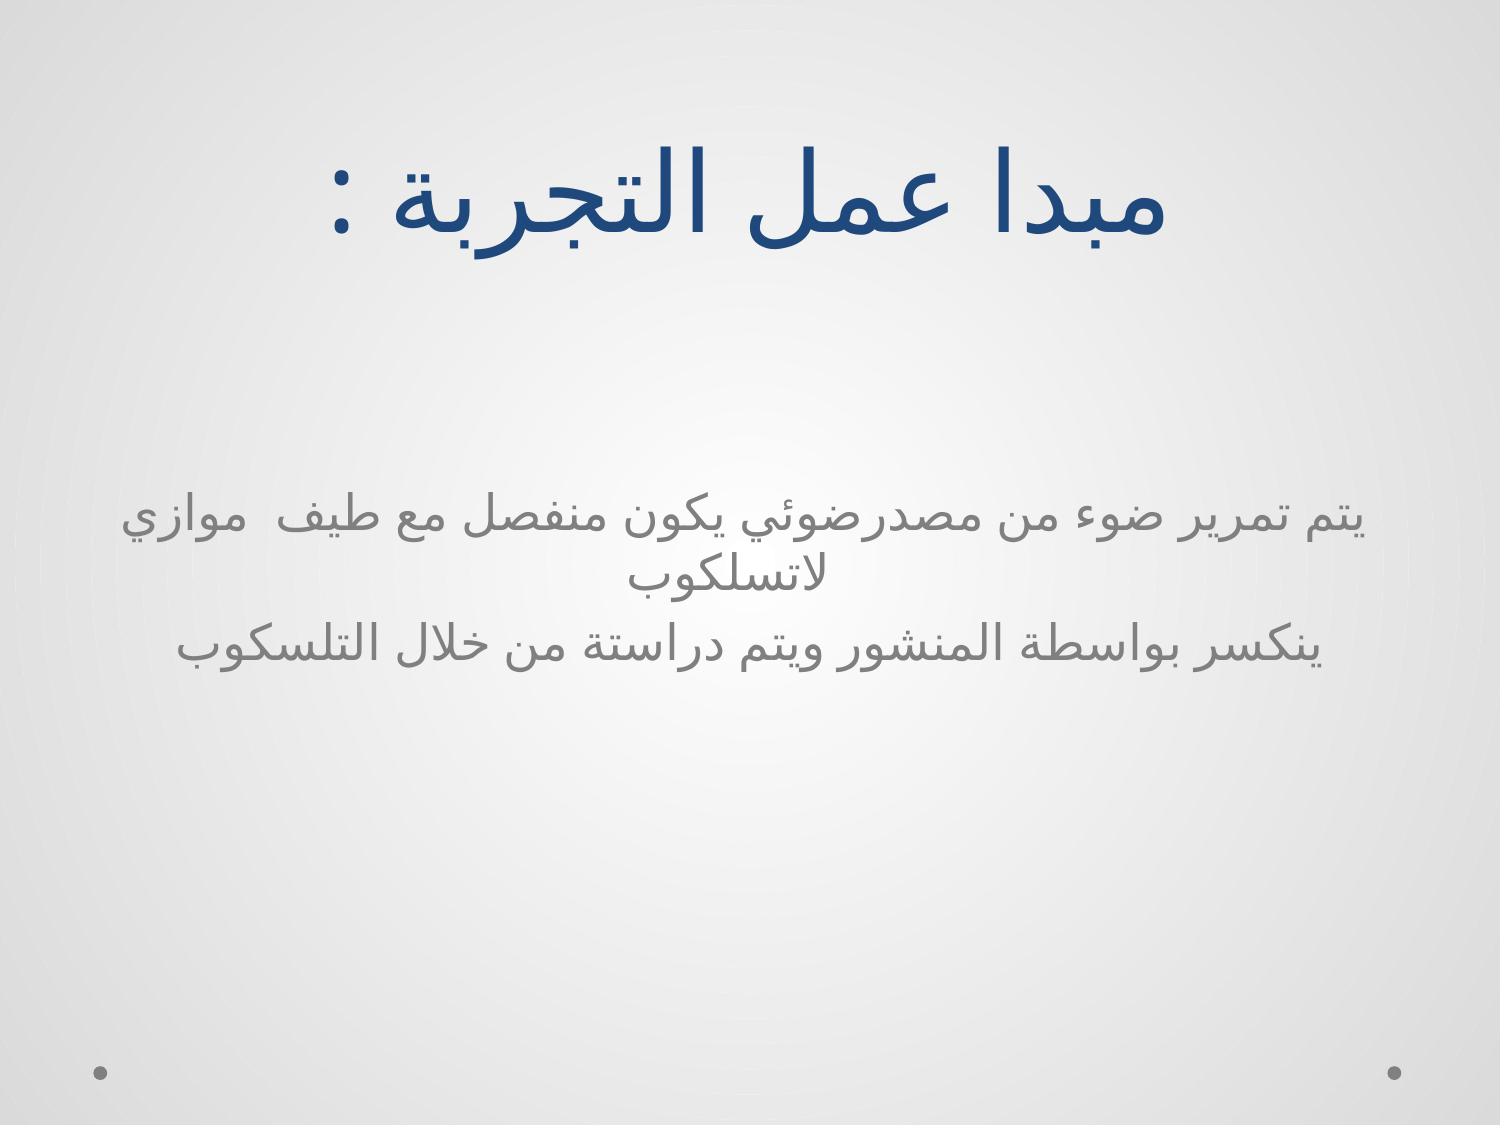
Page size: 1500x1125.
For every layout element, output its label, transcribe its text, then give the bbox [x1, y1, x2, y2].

list يتم تمرير ضوء من مصدرضوئي يكون منفصل مع طيف موازي لاتسلكوب ينكسر بواسطة المنشور ويتم دراستة من خلال التلسكوب [75, 262, 1425, 1005]
title مبدا عمل التجربة : [75, 0, 1425, 262]
